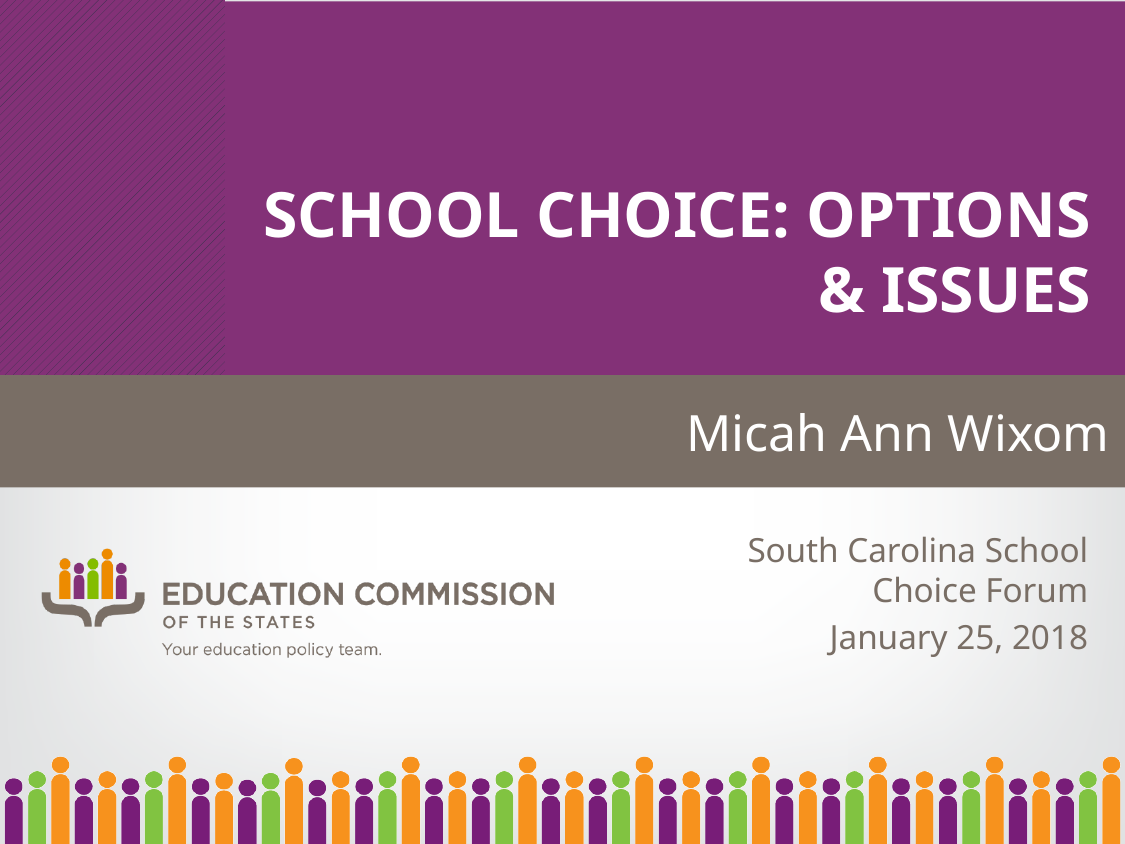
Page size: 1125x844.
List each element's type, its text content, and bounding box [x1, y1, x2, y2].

picture [0, 488, 1125, 844]
list Micah Ann Wixom [0, 375, 1125, 488]
list South Carolina School Choice Forum January 25, 2018 [637, 522, 1104, 747]
title School Choice: Options & Issues [243, 159, 1107, 341]
